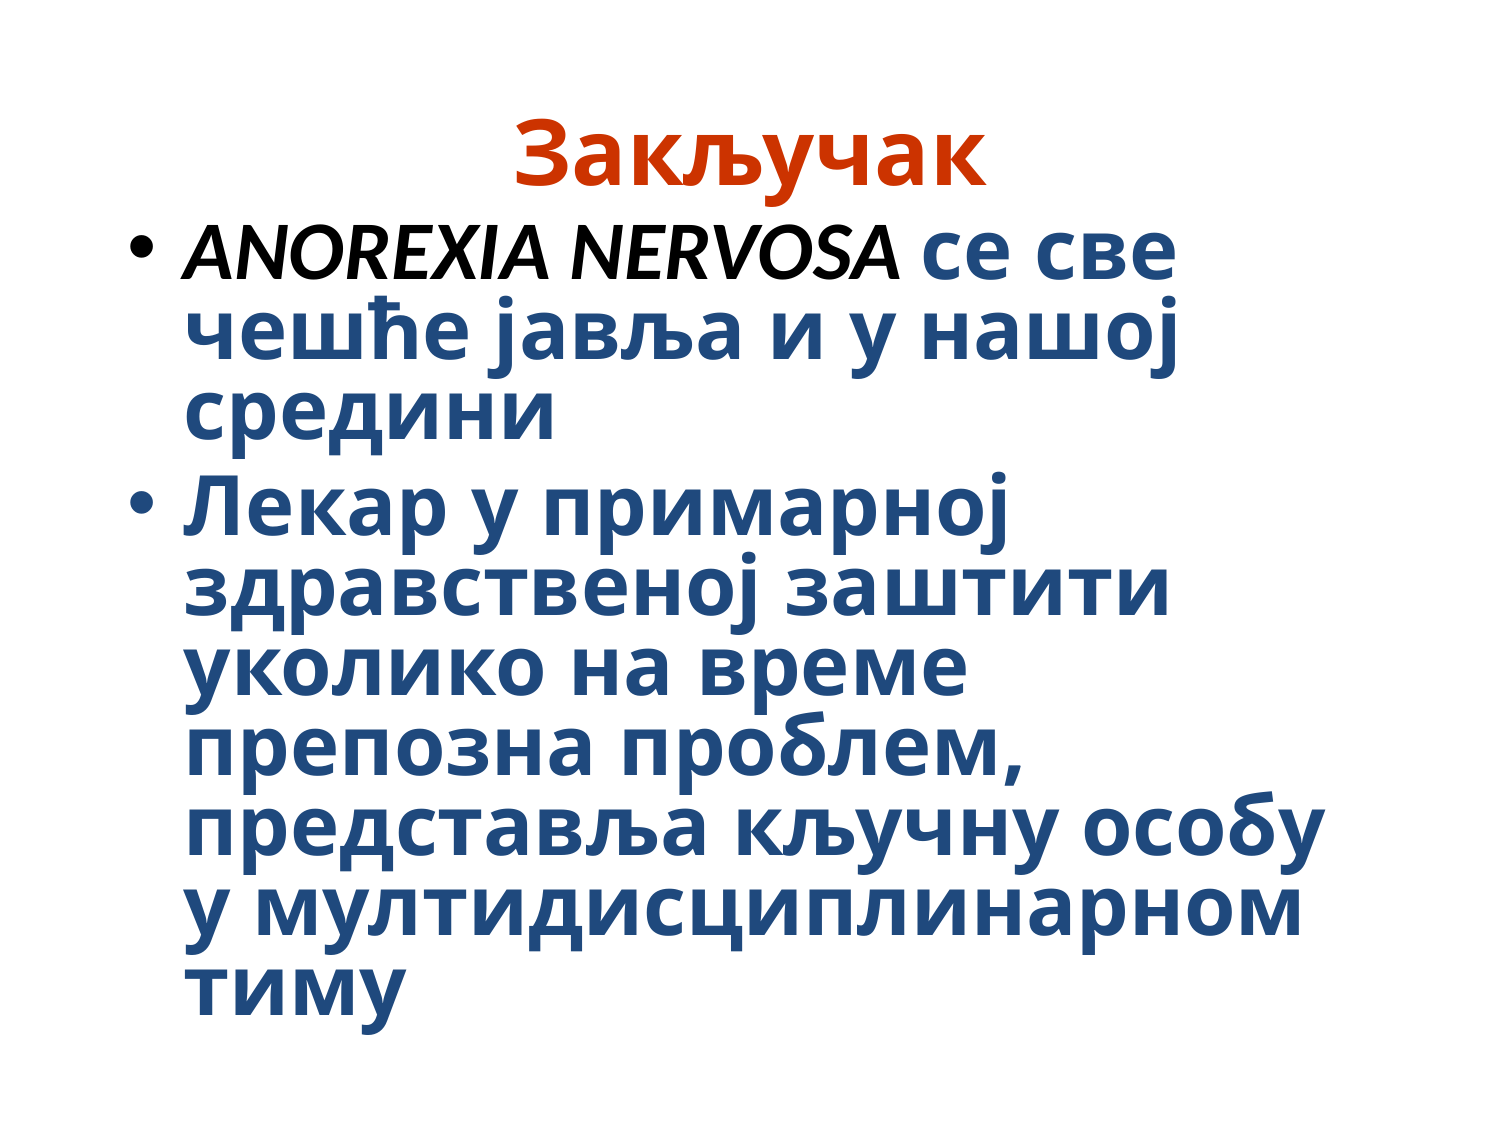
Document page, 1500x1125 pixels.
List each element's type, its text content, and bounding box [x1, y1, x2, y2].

title Закључак [112, 76, 1388, 208]
list ANOREXIA NERVOSA се све чешће јавља и у нашој средини Лекар у примарној здравственој заштити уколико на време препозна проблем, представља кључну особу у мултидисциплинарном тиму [112, 208, 1388, 1049]
